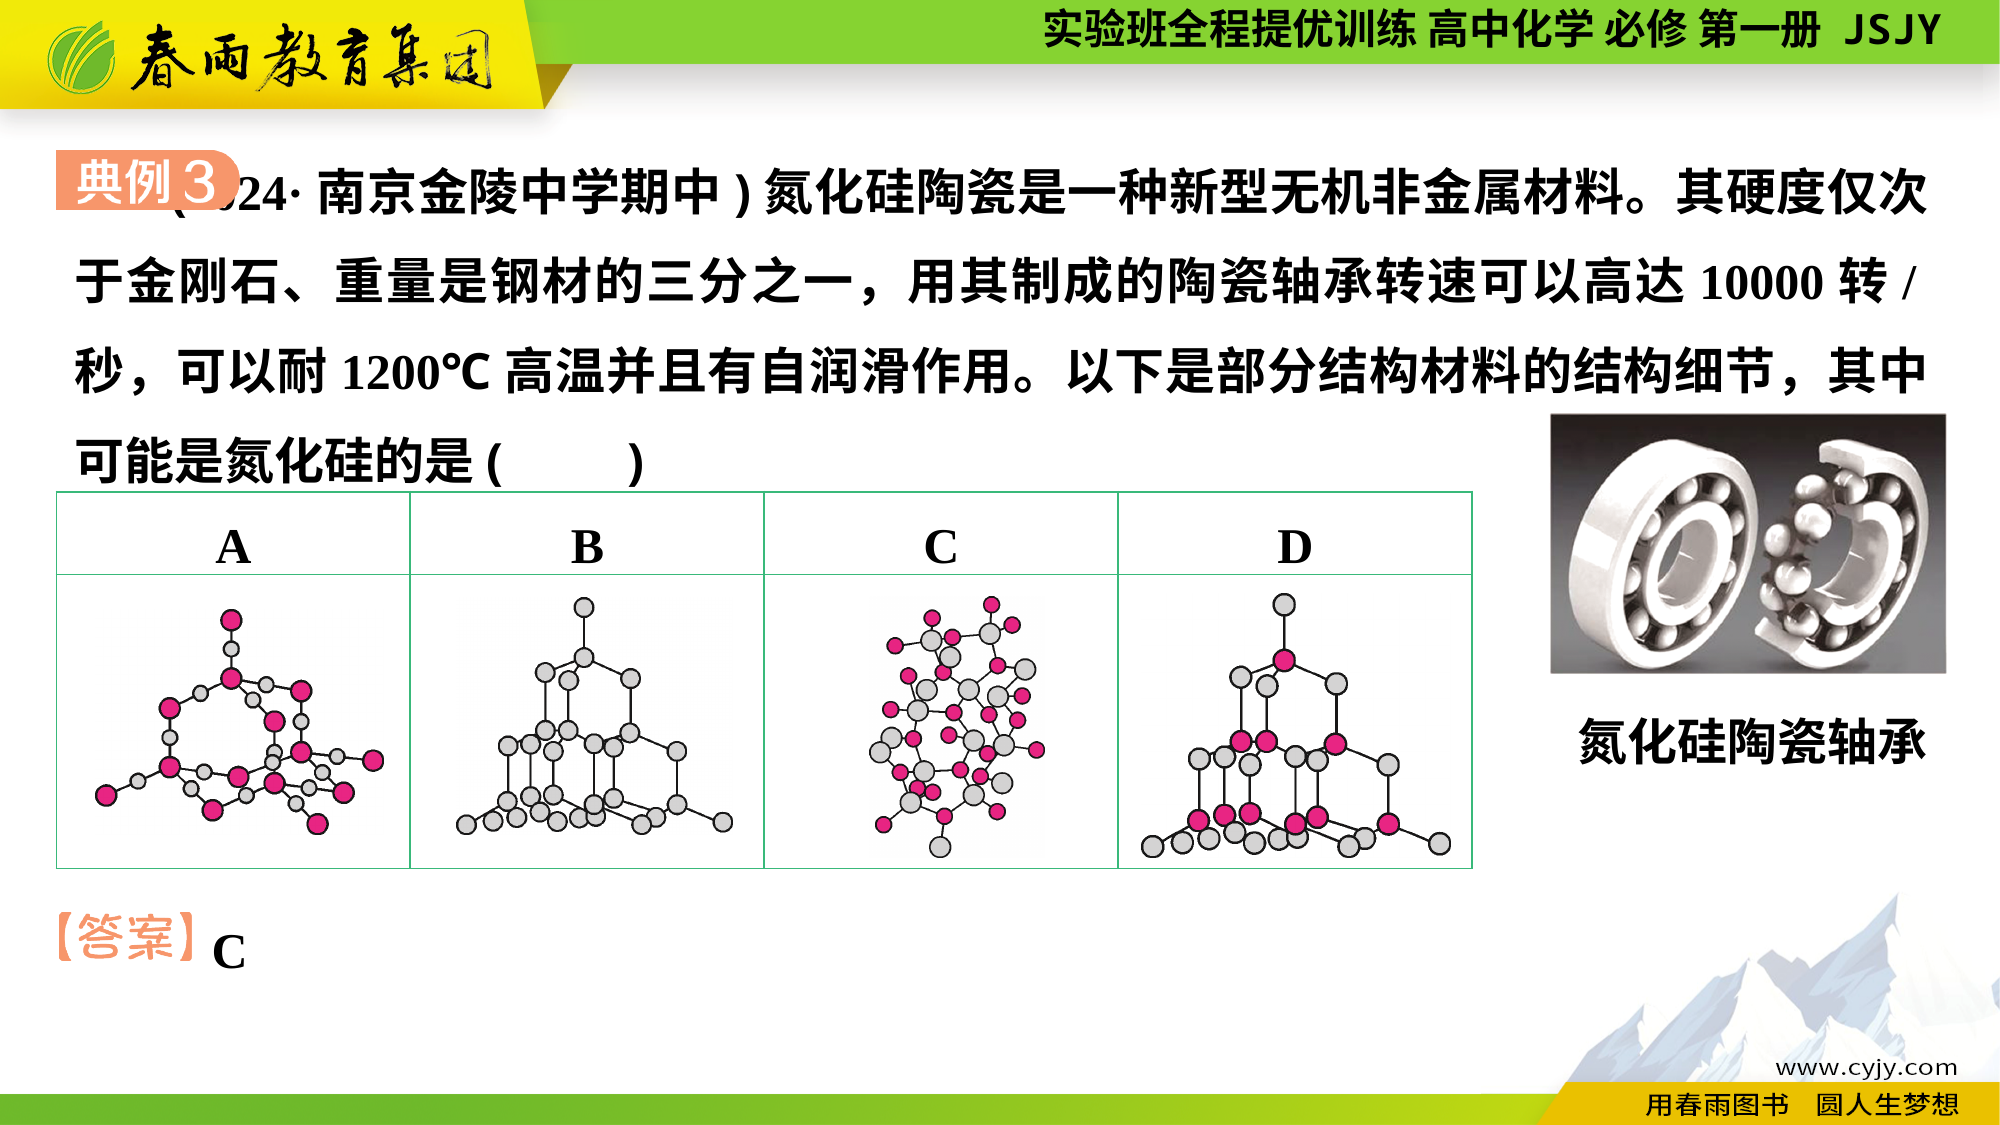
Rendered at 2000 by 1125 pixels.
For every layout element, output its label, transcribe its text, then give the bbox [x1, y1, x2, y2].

table_cell [57, 575, 409, 868]
table_header D [1119, 493, 1471, 574]
table_header B [411, 493, 763, 574]
table_header C [765, 493, 1117, 574]
text_box 氮化硅陶瓷轴承 [1562, 683, 1942, 778]
text_box C [59, 880, 1944, 986]
table_cell [1119, 575, 1471, 868]
table_cell [765, 575, 1117, 868]
list (2024·南京金陵中学期中)氮化硅陶瓷是一种新型无机非金属材料。其硬度仅次于金刚石、重量是钢材的三分之一，用其制成的陶瓷轴承转速可以高达10000转/秒，可以耐1200℃高温并且有自润滑作用。以下是部分结构材料的结构细节，其中可能是氮化硅的是( ) [59, 122, 1944, 487]
table_cell [411, 575, 763, 868]
picture [0, 0, 2000, 1125]
table_header A [57, 493, 409, 574]
